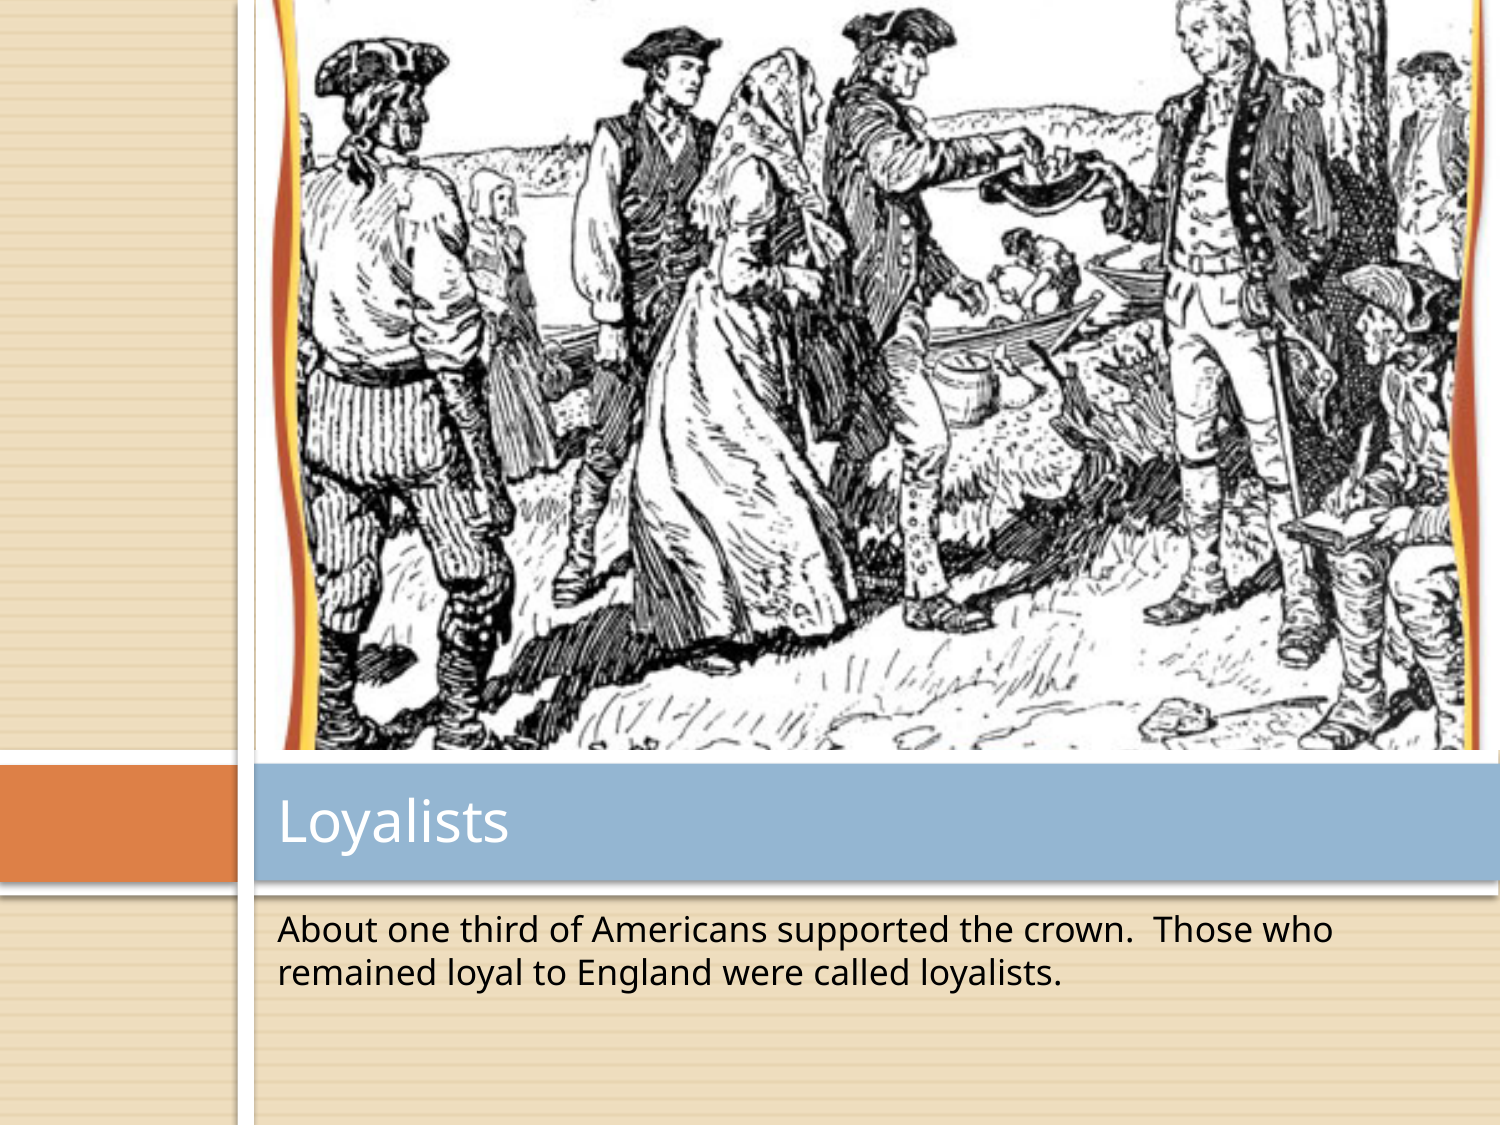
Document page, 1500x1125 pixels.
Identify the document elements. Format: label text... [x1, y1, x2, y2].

picture [255, 0, 1500, 750]
title Loyalists [262, 762, 1463, 875]
list About one third of Americans supported the crown. Those who remained loyal to England were called loyalists. [262, 900, 1463, 1013]
